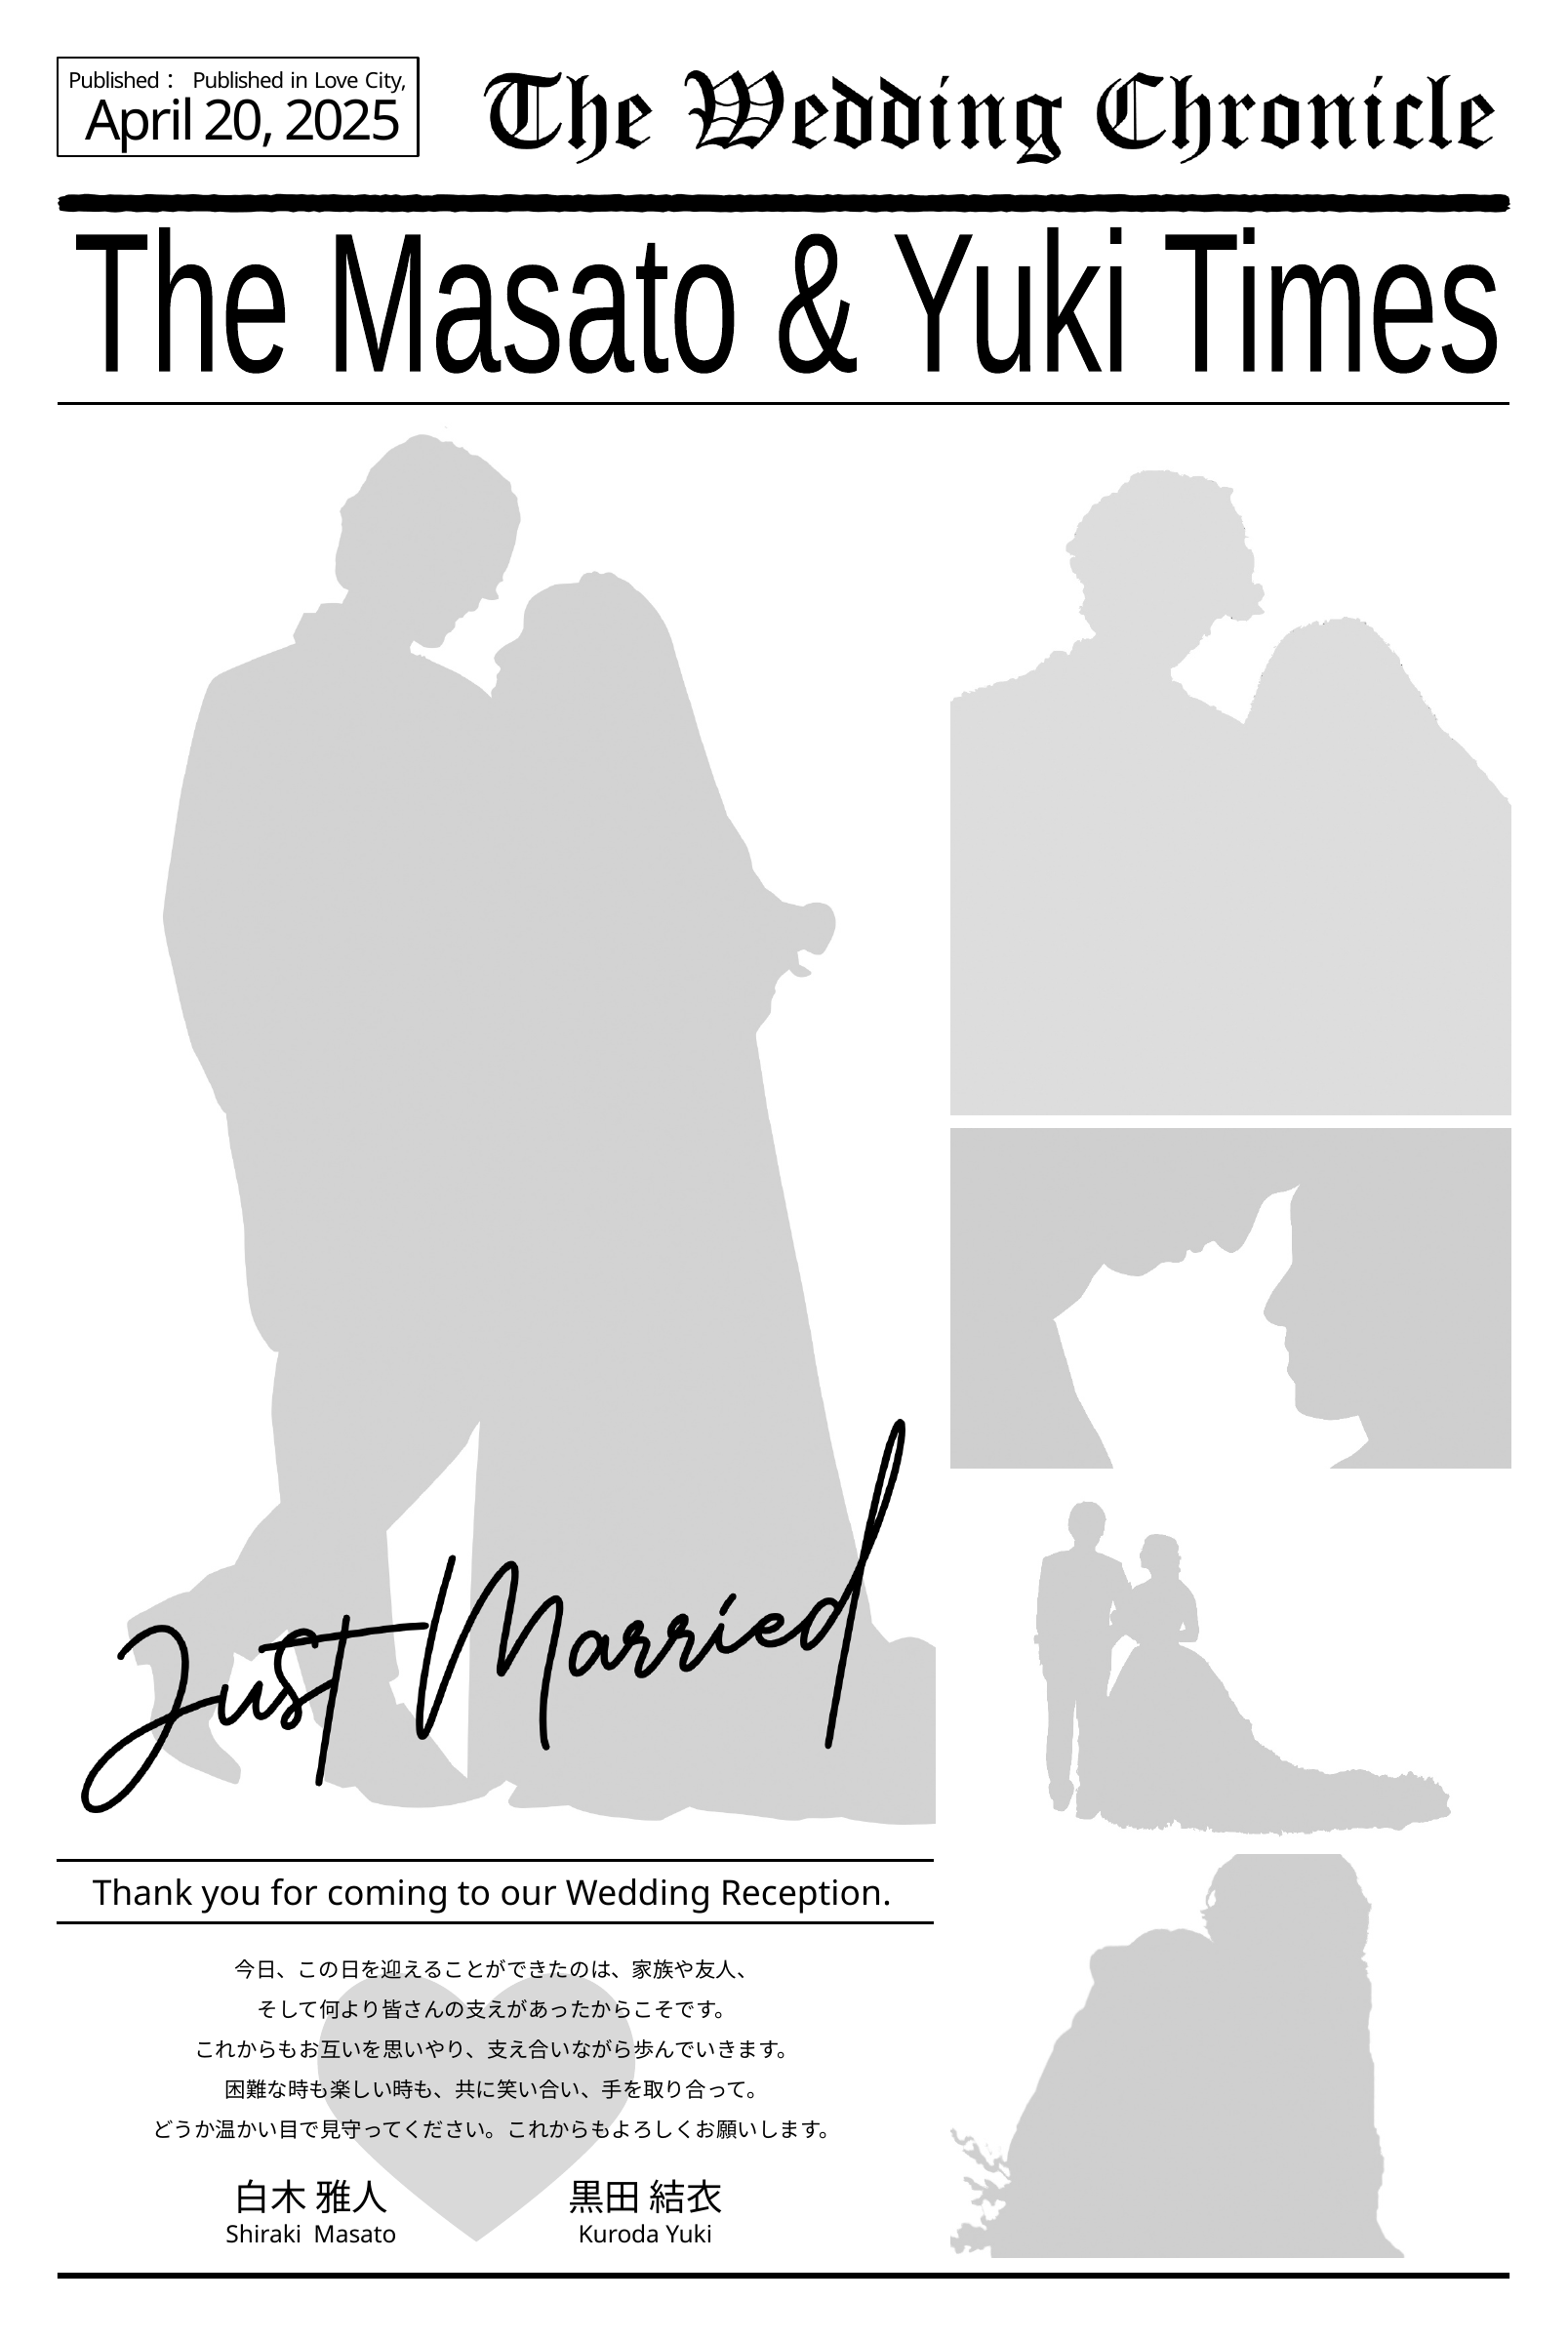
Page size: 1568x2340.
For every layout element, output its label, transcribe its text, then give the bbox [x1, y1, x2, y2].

picture [476, 70, 1501, 165]
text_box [544, 2166, 746, 2256]
picture [950, 1854, 1510, 2259]
picture [950, 1128, 1511, 1469]
text_box April 20, 2025 [70, 76, 417, 158]
picture [950, 423, 1511, 1115]
text_box Thank you for coming to our Wedding Reception. [57, 1863, 936, 1919]
picture [57, 193, 1510, 213]
text_box 今日、この日を迎えることができたのは、家族や友人、 そして何より皆さんの支えがあったからこそです。 これからもお互いを思いやり、支え合いながら歩んでいきます。 困難な時も楽しい時も、共に笑い合い、手を取り合って。 どうか温かい目で見守ってください。これからもよろしくお願いします。 [57, 1934, 936, 2150]
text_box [211, 2166, 413, 2256]
picture [57, 423, 937, 1840]
text_box [57, 57, 419, 157]
text_box [364, 2150, 589, 2242]
picture [949, 1482, 1510, 1839]
text_box [57, 2273, 1510, 2279]
text_box Published：Published in Love City, [61, 64, 414, 93]
